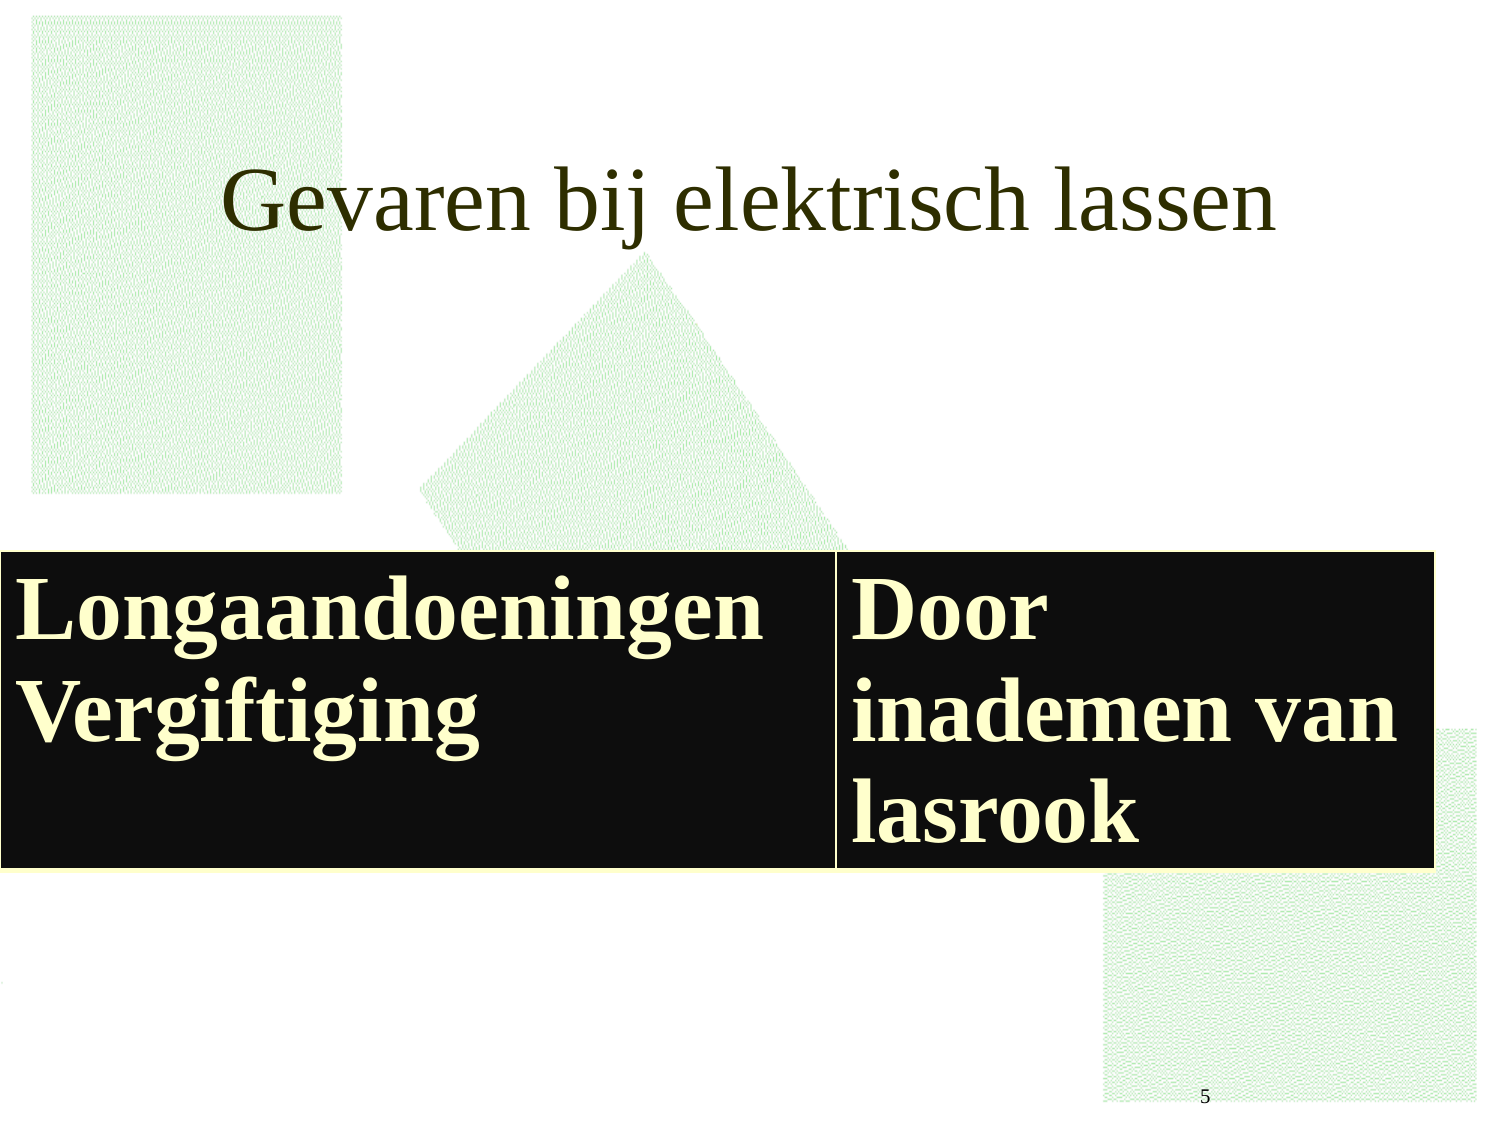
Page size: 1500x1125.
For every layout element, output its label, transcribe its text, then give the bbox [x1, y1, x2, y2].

title Gevaren bij elektrisch lassen [112, 99, 1388, 288]
slide_number 5 [1074, 1024, 1388, 1101]
picture [0, 0, 1500, 1125]
table_header Door inademen van lasrook [837, 552, 1434, 868]
table_header Longaandoeningen Vergiftiging [1, 552, 835, 868]
